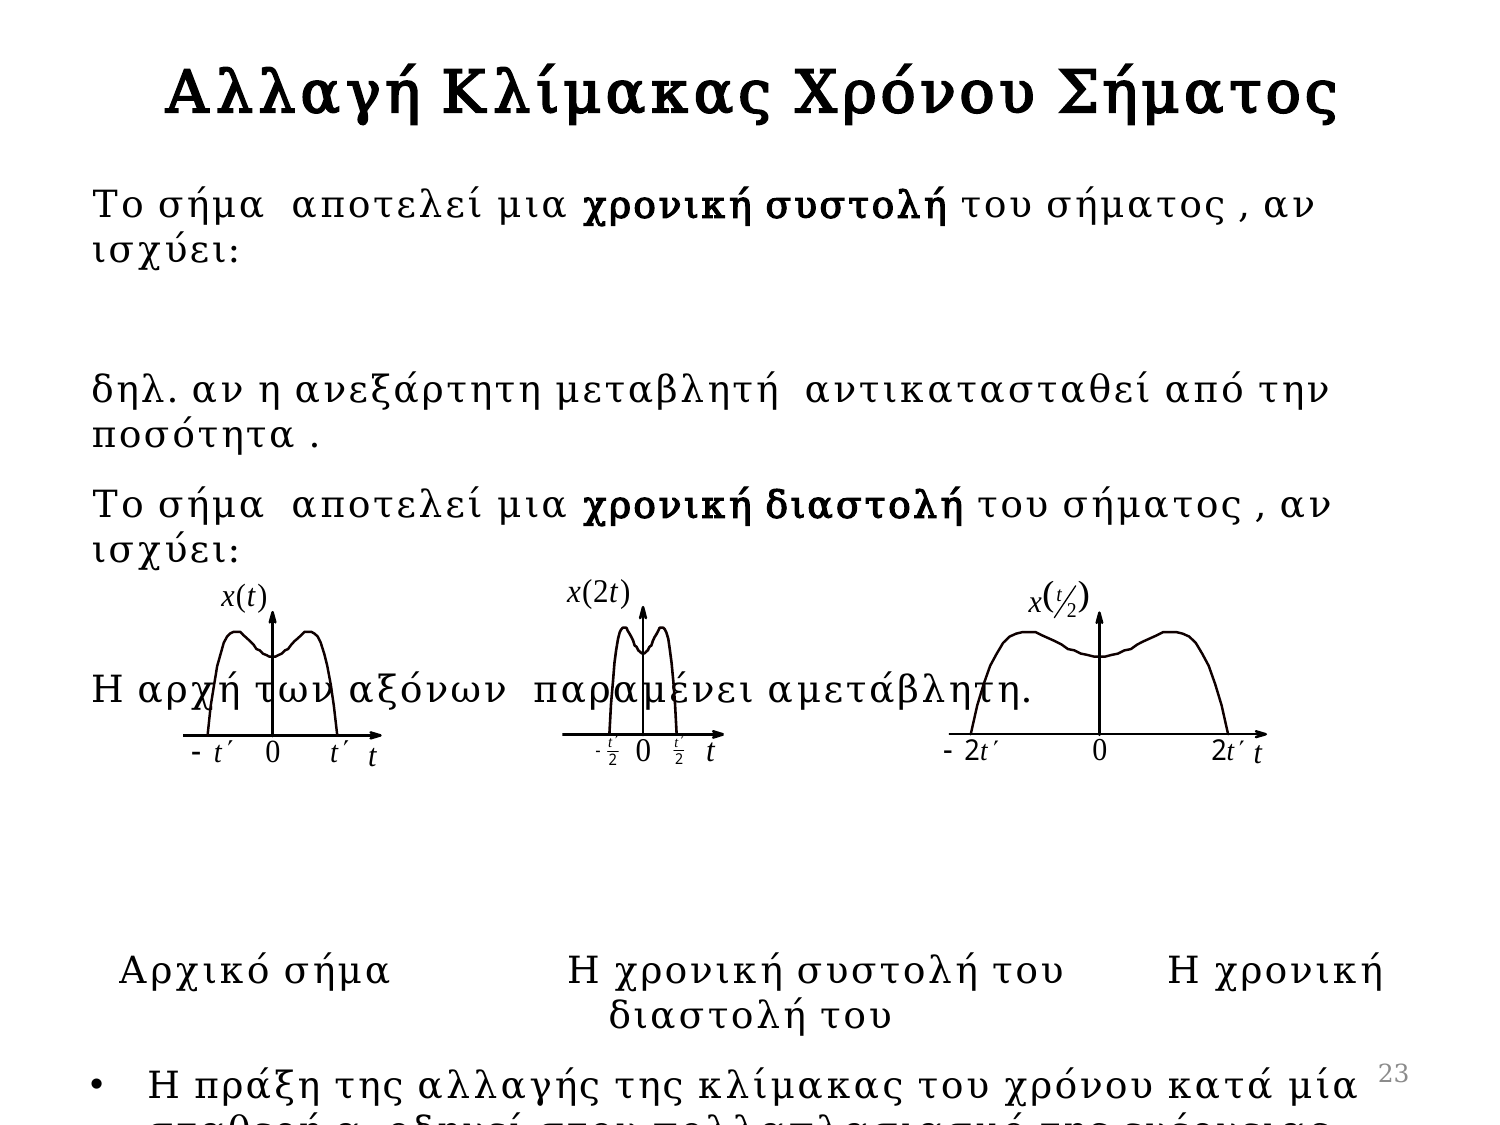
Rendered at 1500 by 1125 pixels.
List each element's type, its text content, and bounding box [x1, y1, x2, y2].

title Αλλαγή Κλίμακας Χρόνου Σήματος [75, 19, 1425, 159]
picture [182, 579, 385, 772]
picture [560, 573, 724, 770]
picture [938, 575, 1270, 770]
slide_number 23 [1222, 1042, 1425, 1103]
